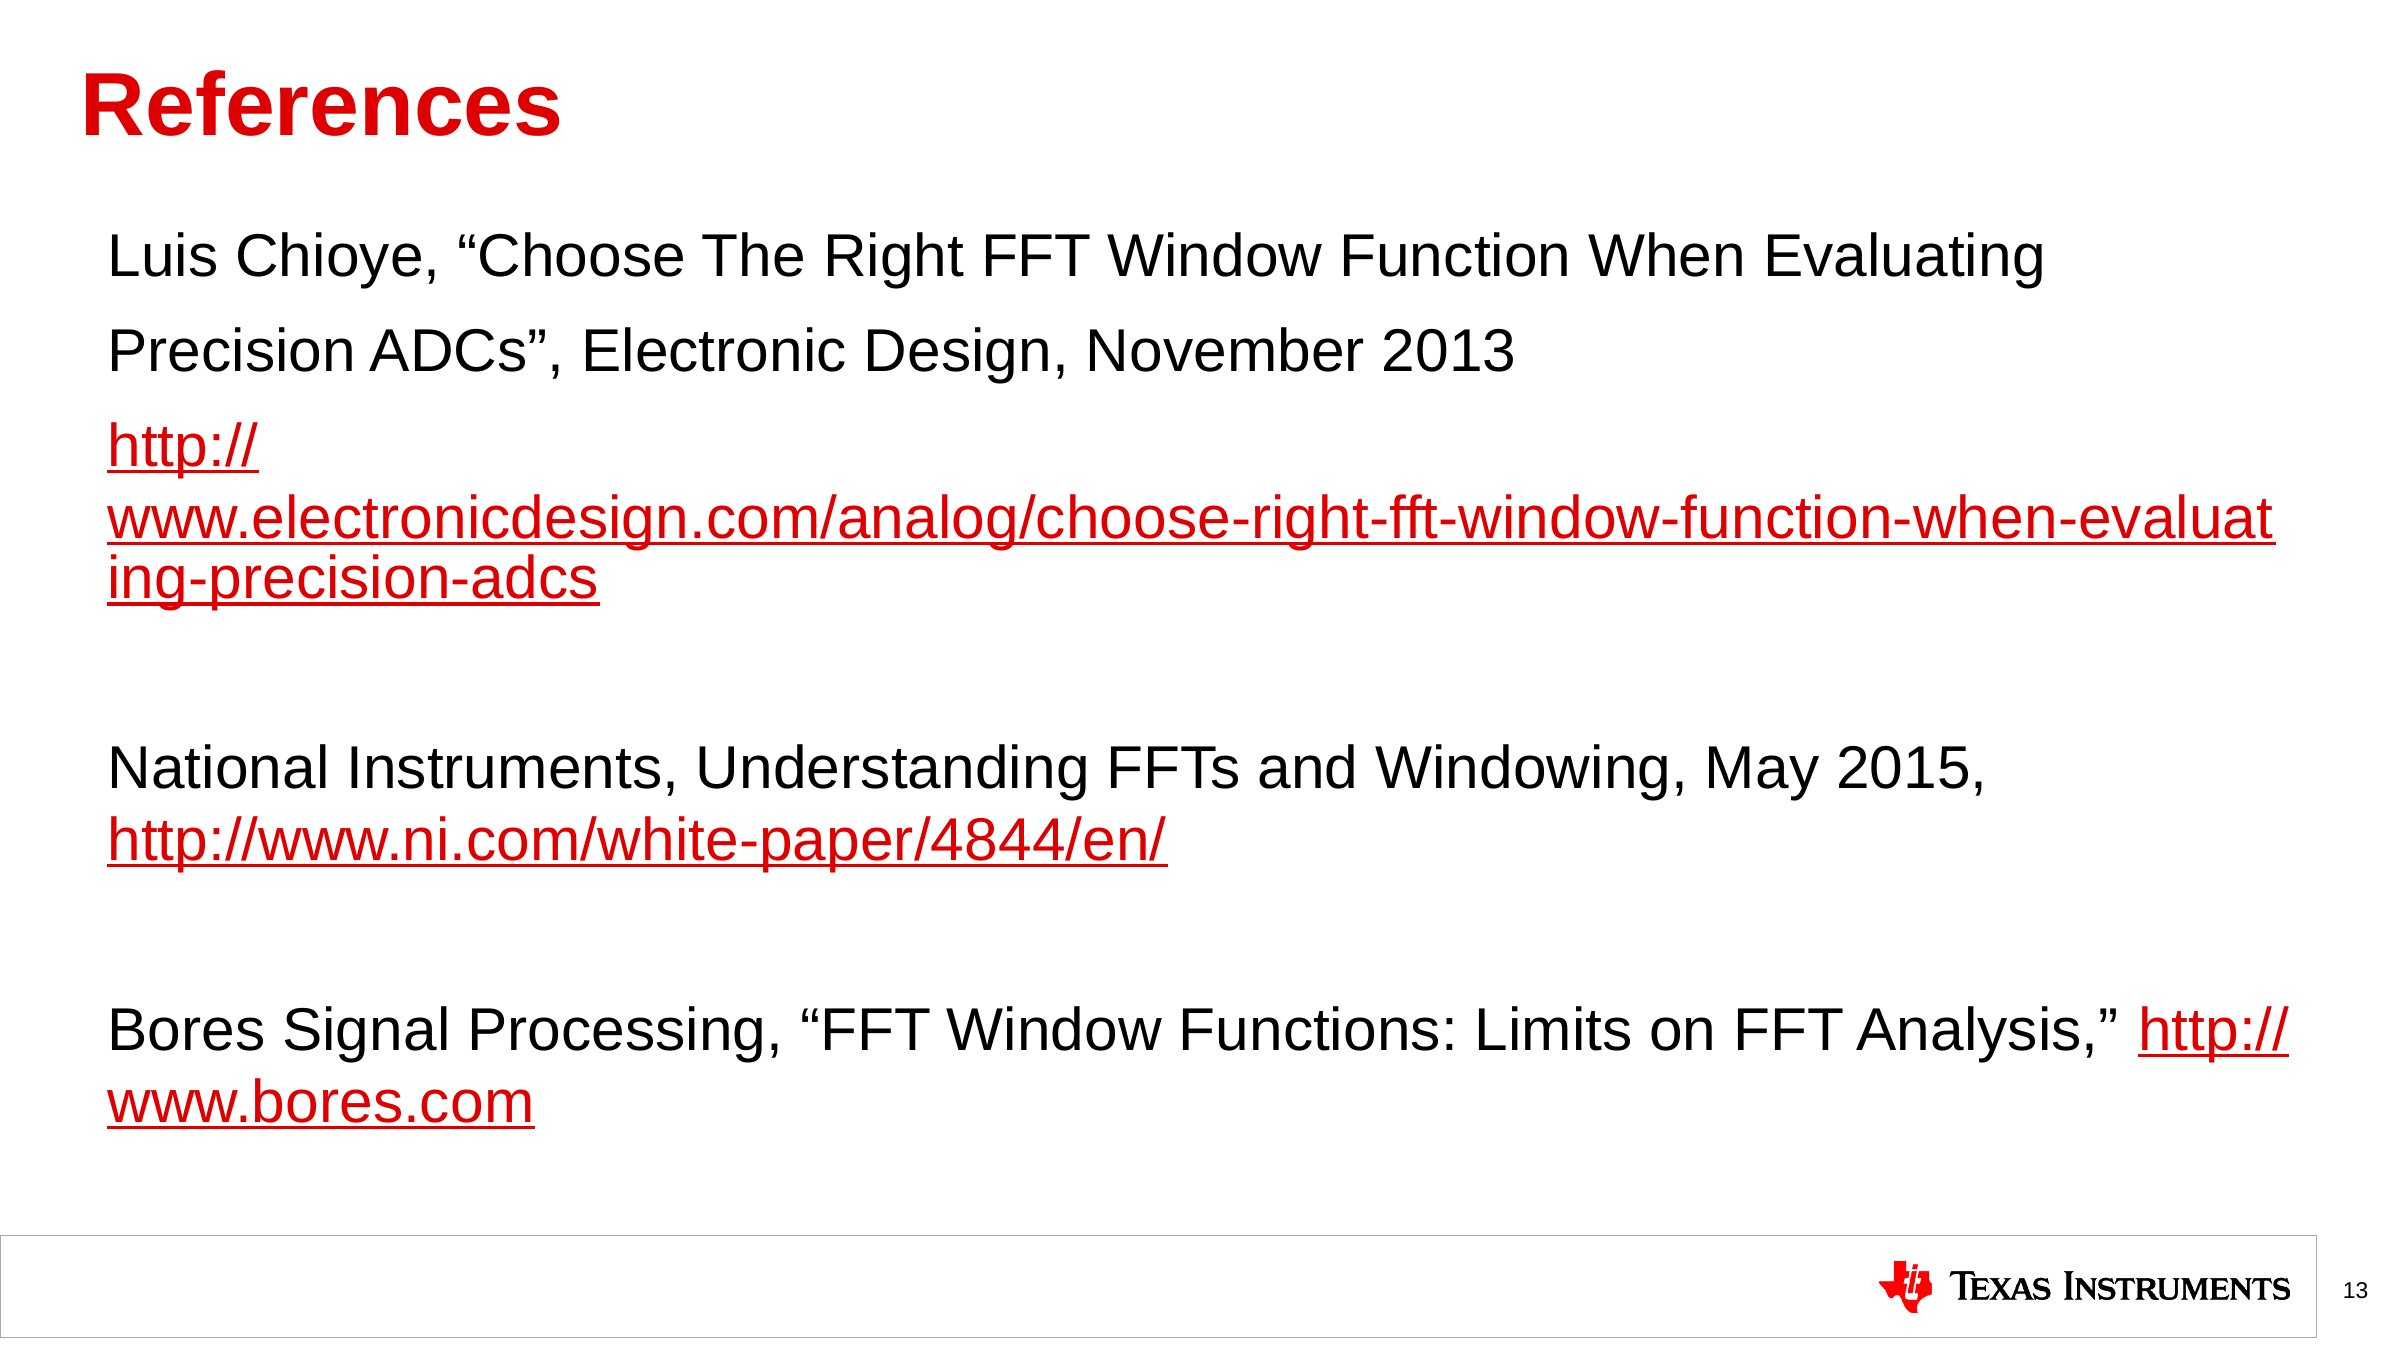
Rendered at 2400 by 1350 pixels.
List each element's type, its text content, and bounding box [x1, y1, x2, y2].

list Luis Chioye, “Choose The Right FFT Window Function When Evaluating Precision ADCs”, Electronic Design, November 2013 http://www.electronicdesign.com/analog/choose-right-fft-window-function-when-evaluating-precision-adcs National Instruments, Understanding FFTs and Windowing, May 2015, http://www.ni.com/white-paper/4844/en/ Bores Signal Processing, “FFT Window Functions: Limits on FFT Analysis,” http://www.bores.com [87, 206, 2311, 1181]
slide_number 13 [1828, 1265, 2389, 1307]
picture [1879, 1261, 2290, 1265]
title References [60, 27, 2282, 189]
picture [1879, 1307, 2290, 1313]
